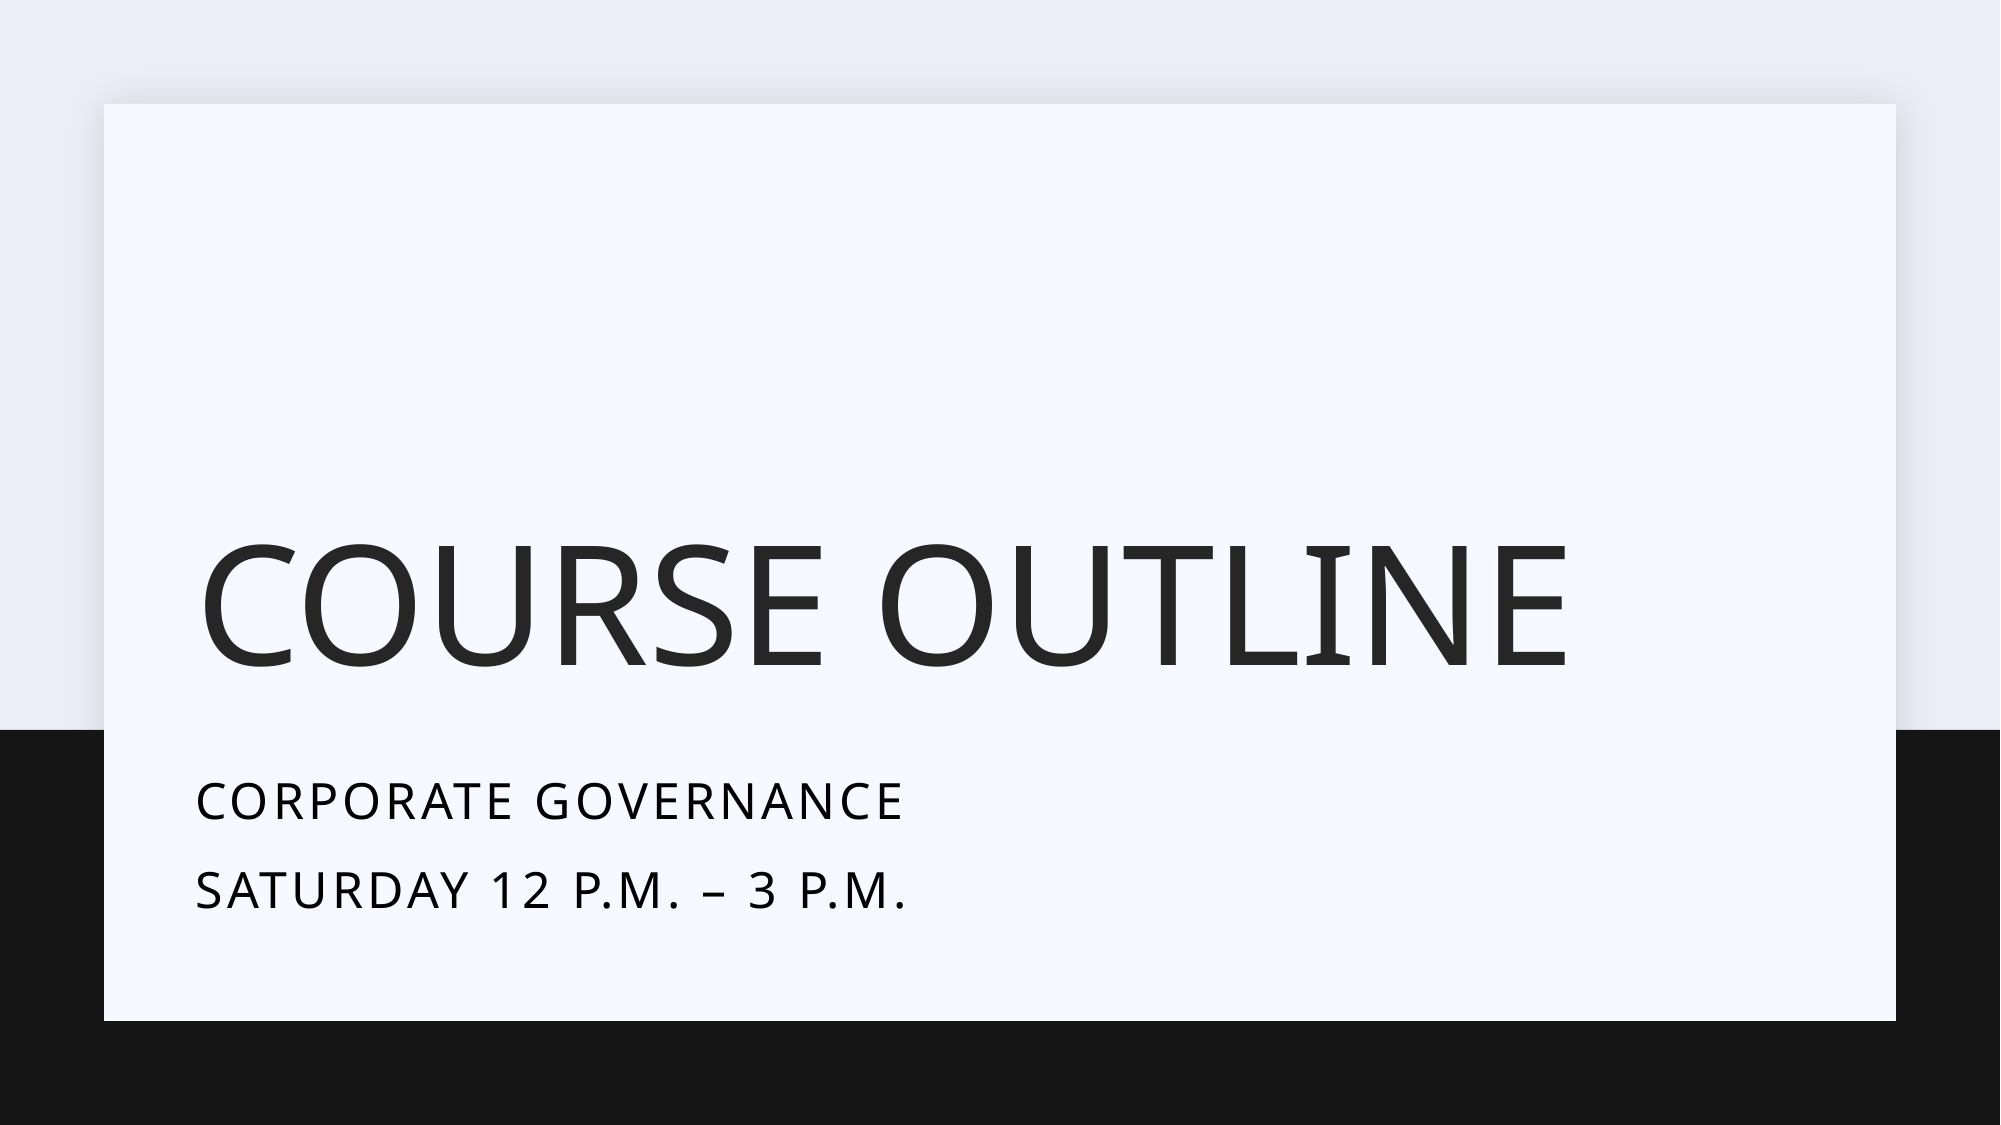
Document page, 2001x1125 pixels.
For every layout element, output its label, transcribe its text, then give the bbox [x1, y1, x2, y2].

title Course outline [180, 124, 1830, 710]
subtitle Corporate governance Saturday 12 p.m. – 3 p.m. [180, 761, 1831, 950]
